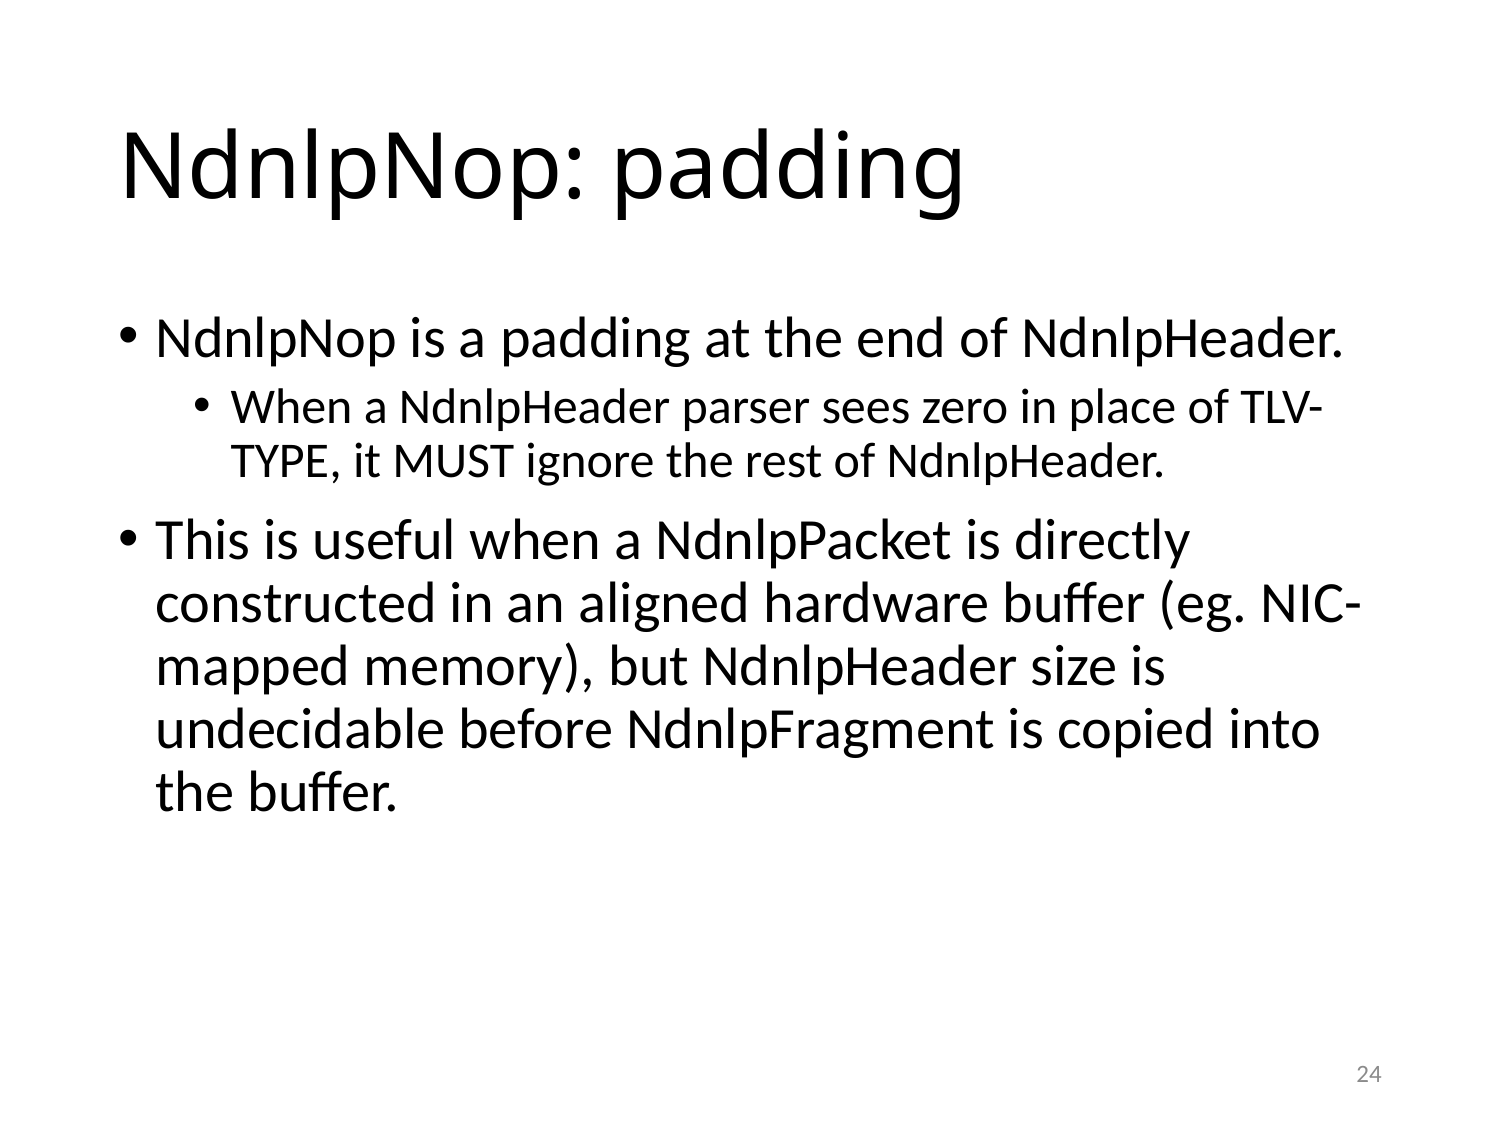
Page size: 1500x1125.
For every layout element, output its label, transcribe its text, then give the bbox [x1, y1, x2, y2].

title NdnlpNop: padding [103, 59, 1397, 278]
slide_number 24 [1059, 1042, 1397, 1103]
list NdnlpNop is a padding at the end of NdnlpHeader. When a NdnlpHeader parser sees zero in place of TLV-TYPE, it MUST ignore the rest of NdnlpHeader. This is useful when a NdnlpPacket is directly constructed in an aligned hardware buffer (eg. NIC-mapped memory), but NdnlpHeader size is undecidable before NdnlpFragment is copied into the buffer. [103, 299, 1397, 1014]
